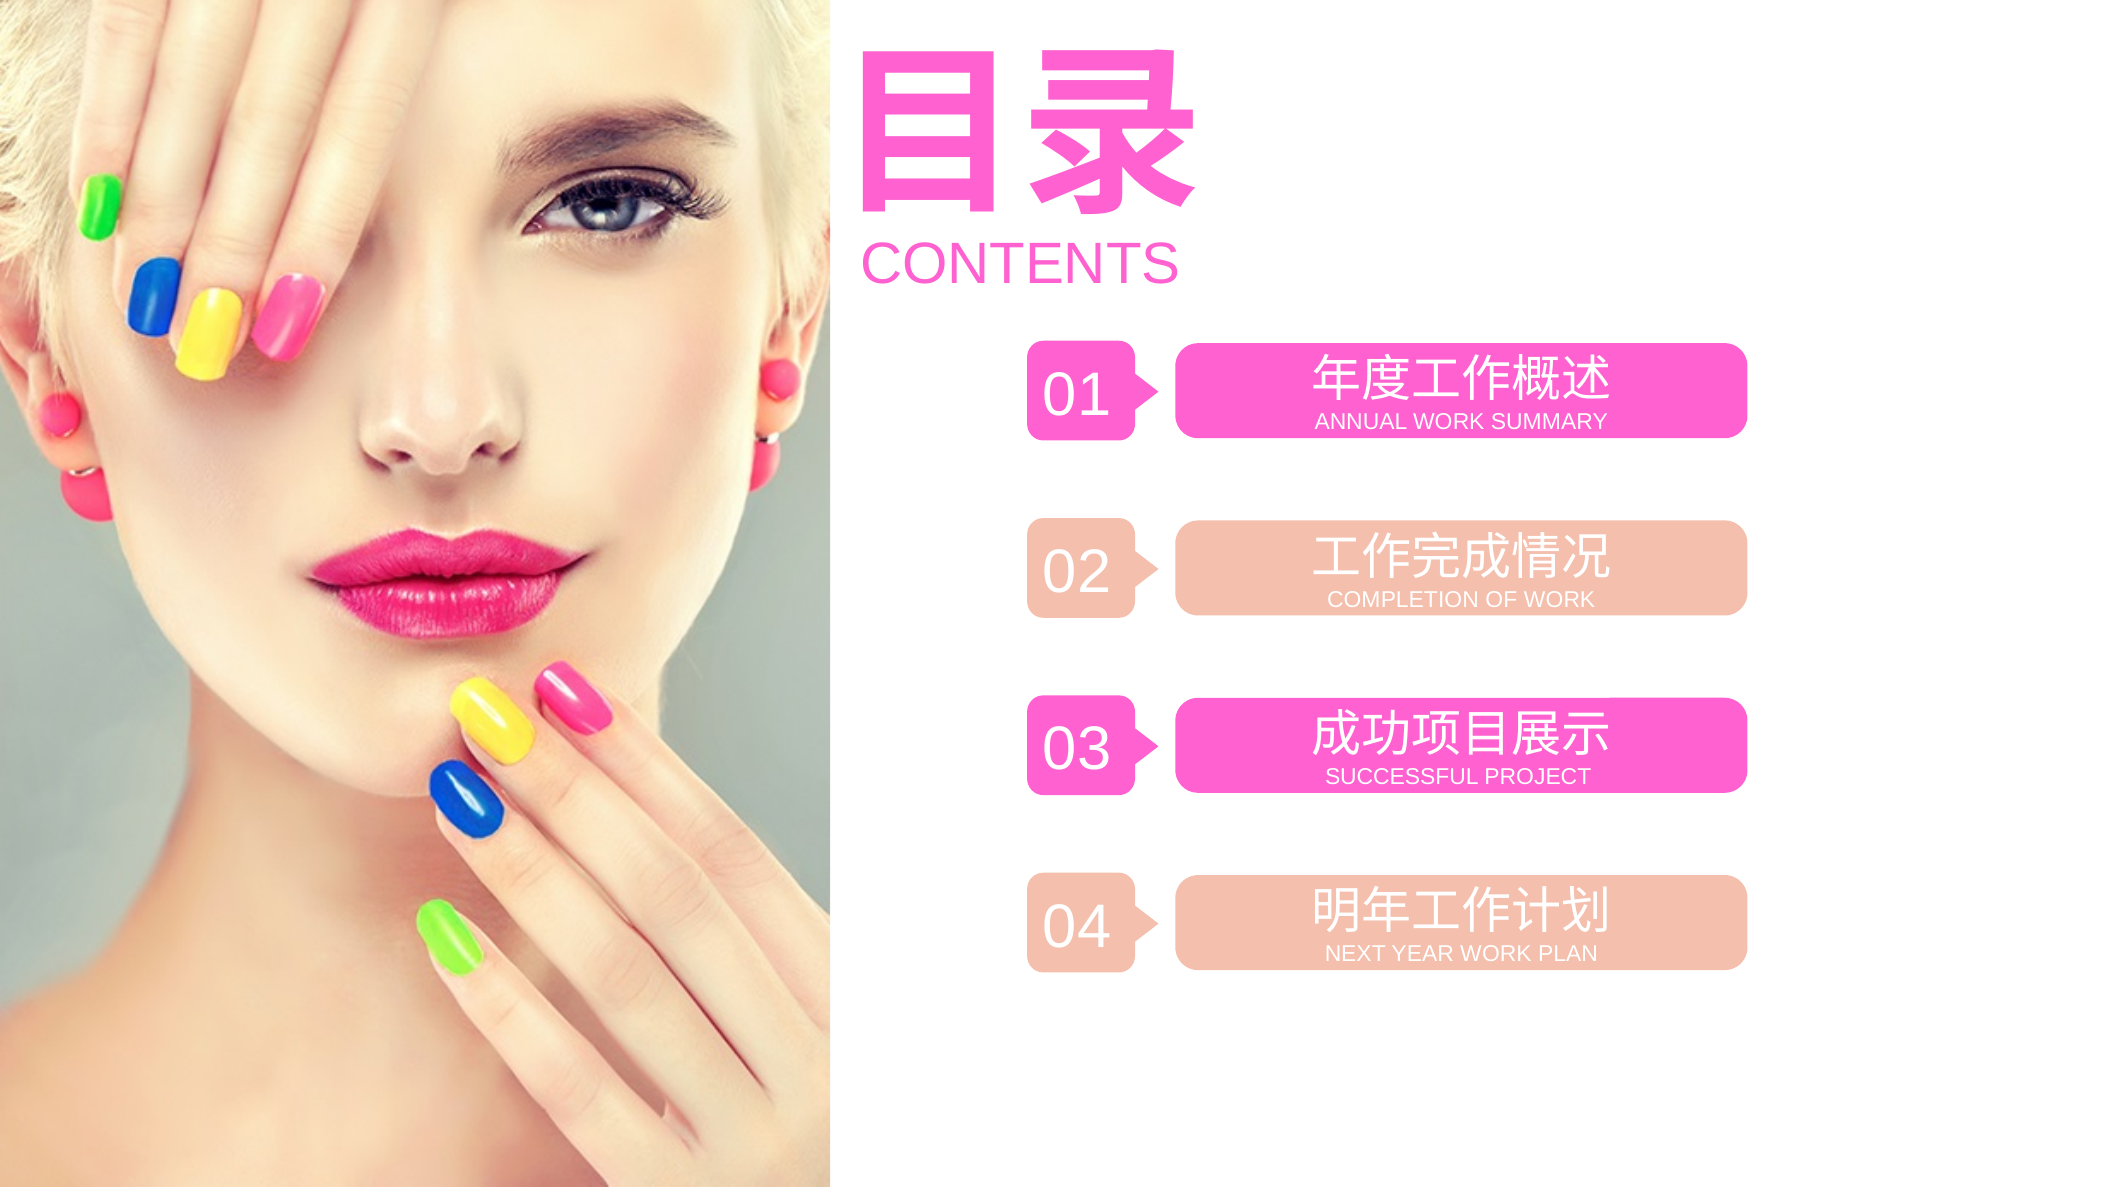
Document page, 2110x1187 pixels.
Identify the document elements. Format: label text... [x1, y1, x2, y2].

text_box 成功项目展示 SUCCESSFUL PROJECT [1175, 697, 1748, 793]
text_box 工作完成情况 COMPLETION OF WORK [1175, 520, 1748, 616]
text_box 04 [1027, 872, 1159, 973]
text_box 目录 [833, 14, 1208, 225]
text_box 年度工作概述 ANNUAL WORK SUMMARY [1175, 343, 1748, 439]
text_box CONTENTS [824, 225, 1217, 296]
text_box [0, 0, 831, 1187]
text_box 03 [1027, 695, 1159, 796]
text_box 明年工作计划 NEXT YEAR WORK PLAN [1175, 875, 1748, 971]
text_box 01 [1027, 340, 1159, 441]
text_box 02 [1027, 518, 1159, 618]
